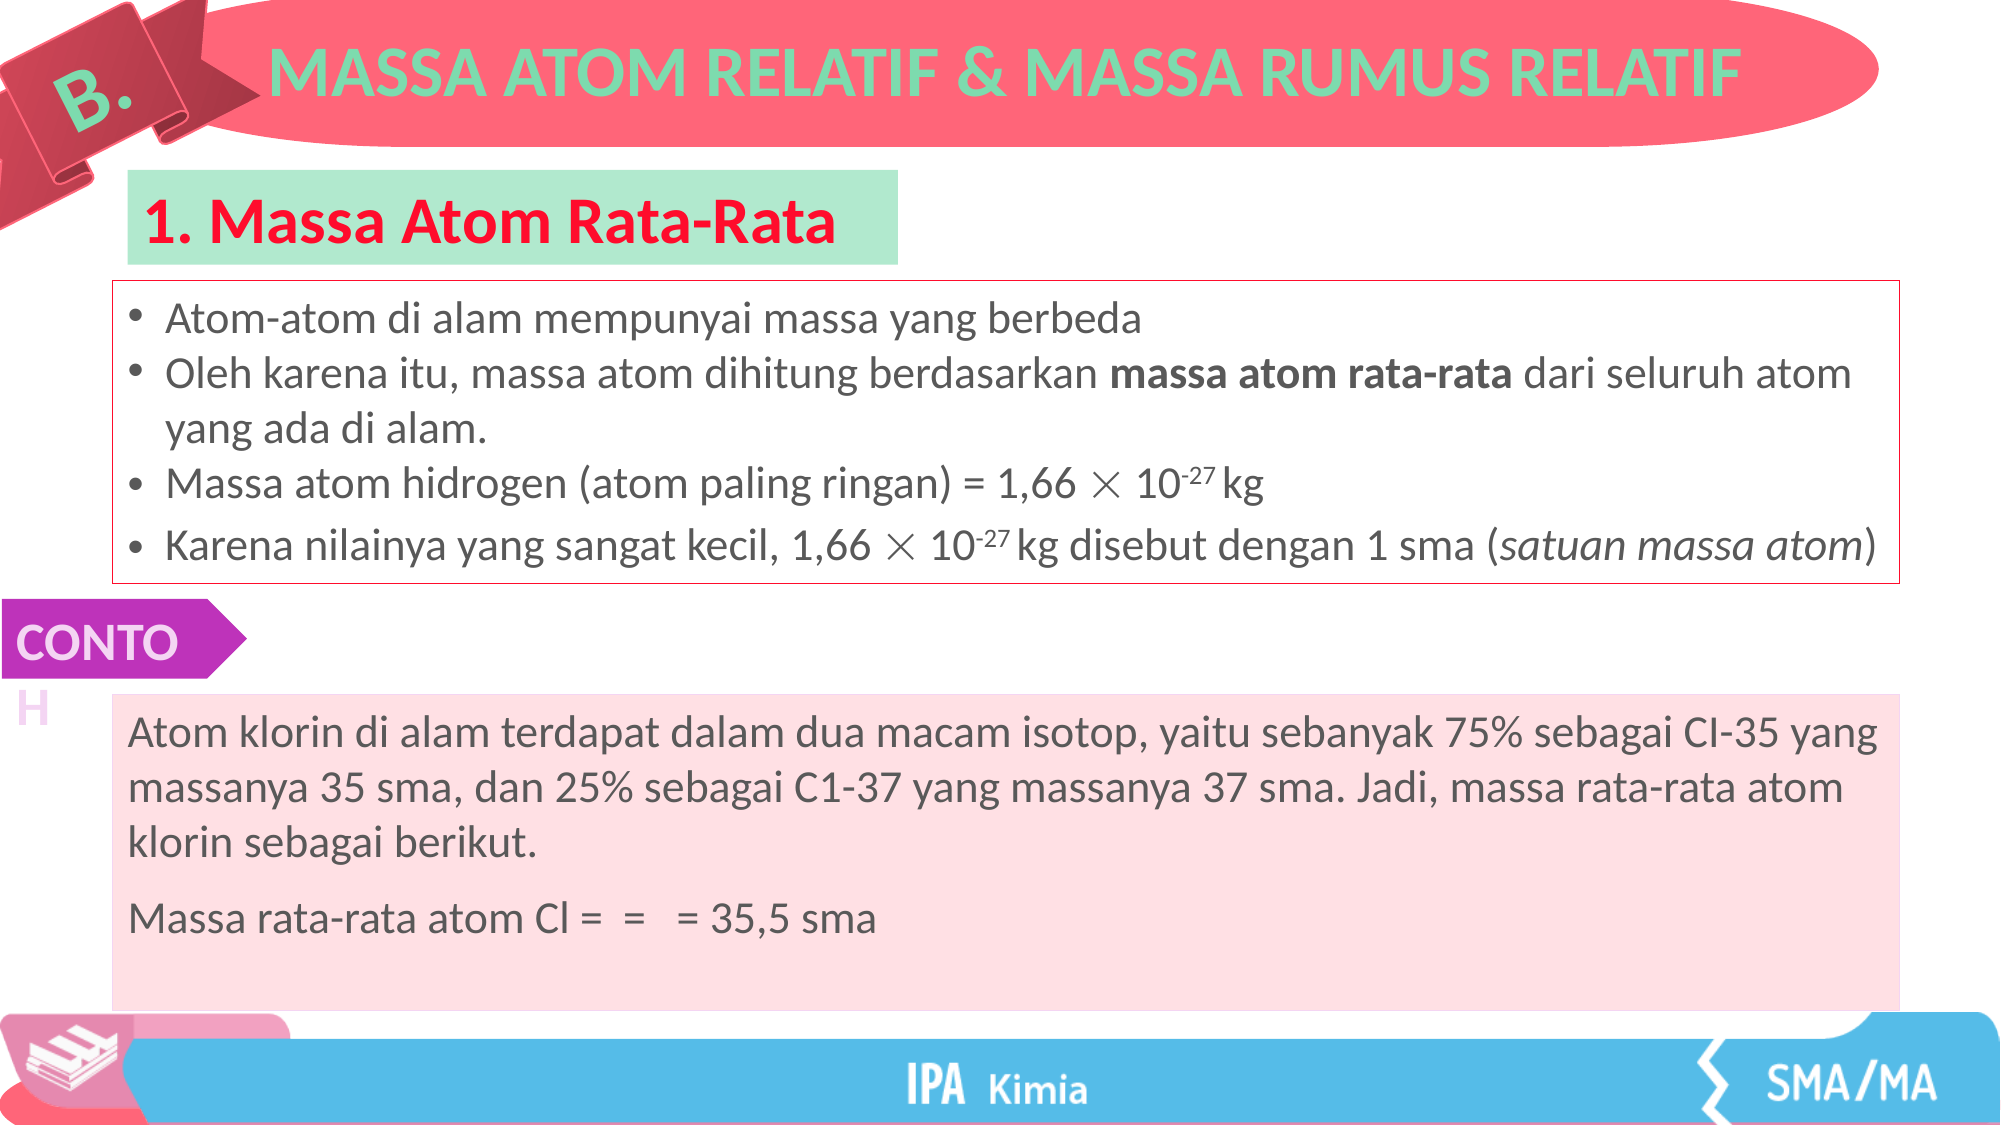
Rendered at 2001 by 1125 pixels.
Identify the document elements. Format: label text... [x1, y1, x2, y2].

list Atom-atom di alam mempunyai massa yang berbeda Oleh karena itu, massa atom dihitung berdasarkan massa atom rata-rata dari seluruh atom yang ada di alam. Massa atom hidrogen (atom paling ringan) = 1,66  10-27 kg Karena nilainya yang sangat kecil, 1,66  10-27 kg disebut dengan 1 sma (satuan massa atom) [112, 280, 1900, 584]
picture [0, 1012, 2000, 1125]
text_box CONTOH [1, 598, 247, 679]
title MASSA ATOM RELATIF & MASSA RUMUS RELATIF [252, 0, 1978, 146]
text_box B. [0, 0, 266, 231]
text_box 1. Massa Atom Rata-Rata [127, 169, 898, 265]
